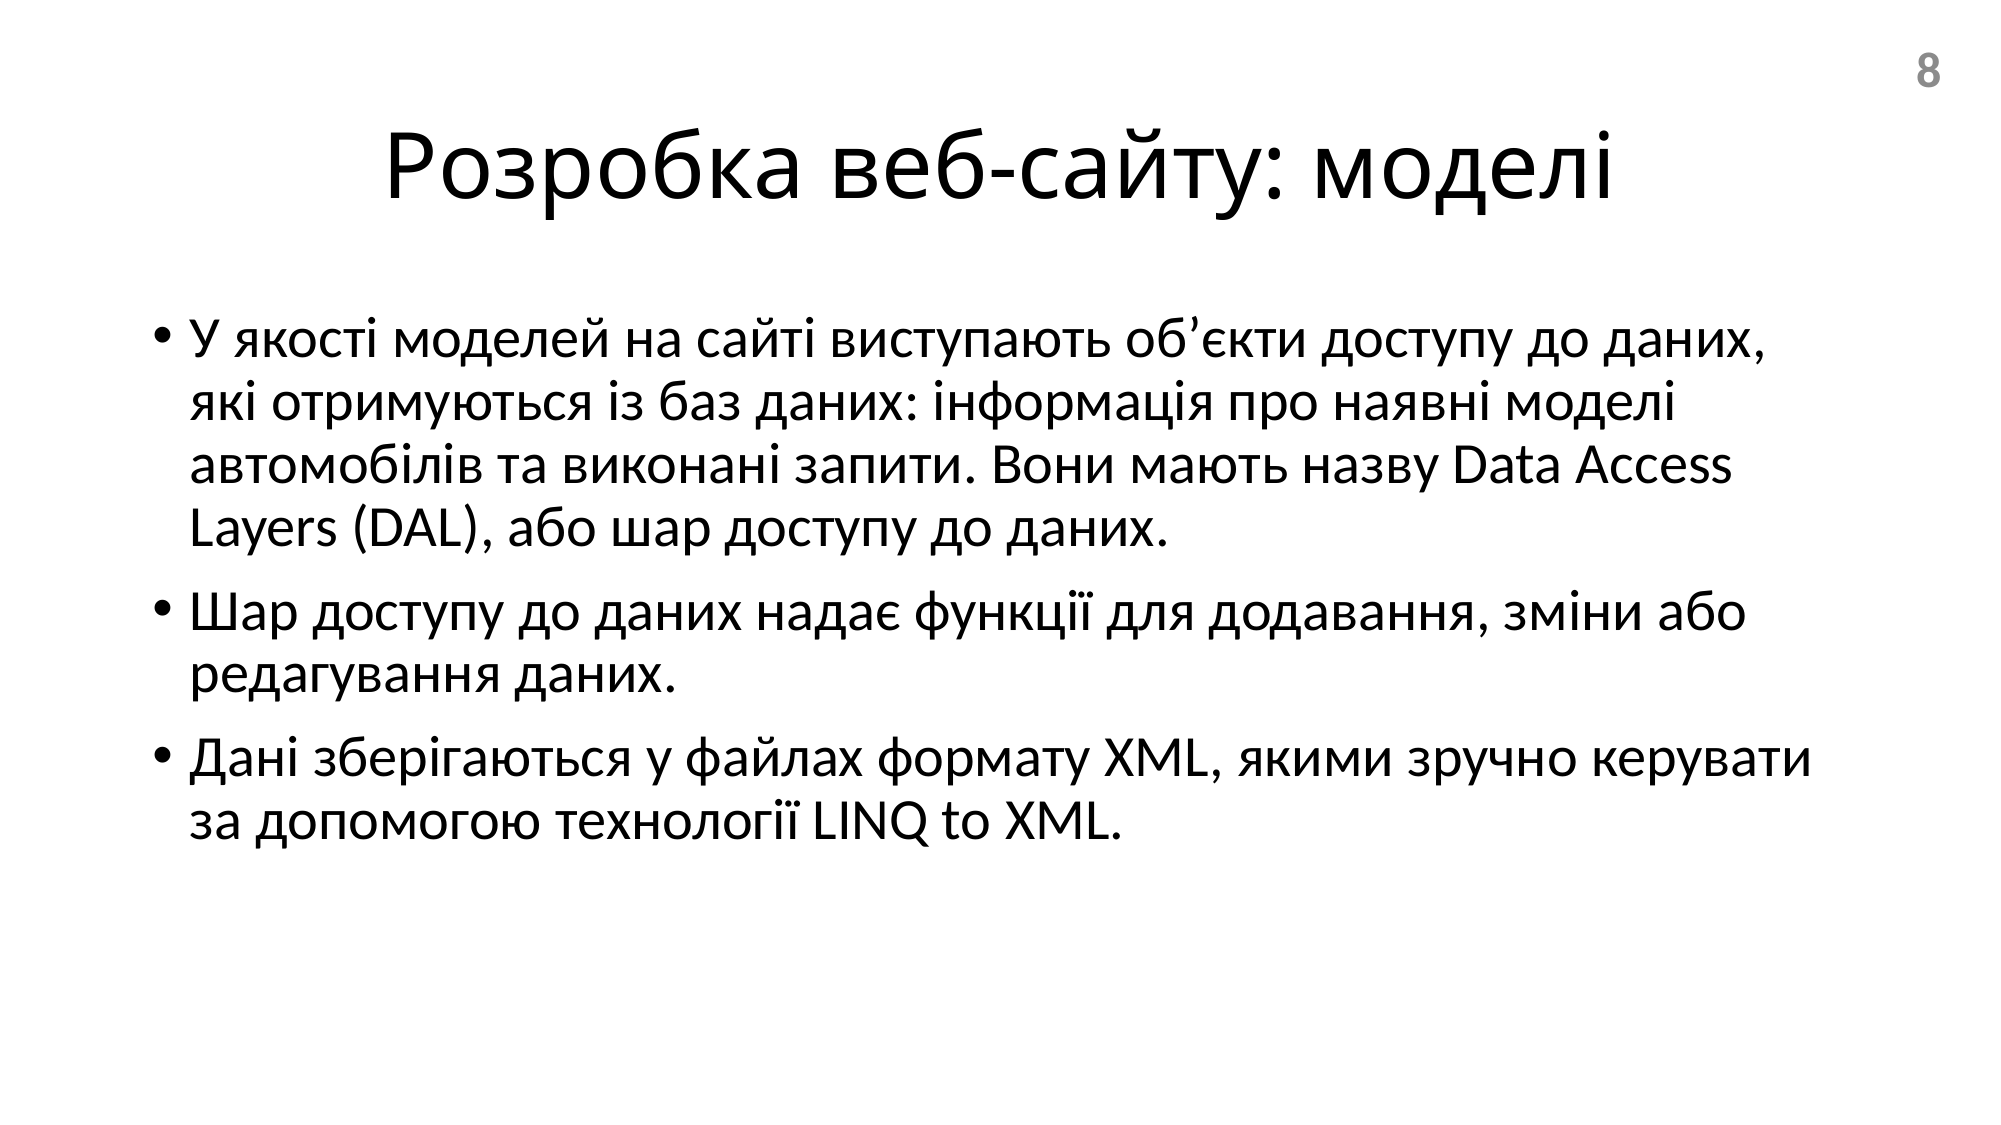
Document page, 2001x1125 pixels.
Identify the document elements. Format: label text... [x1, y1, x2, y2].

slide_number 8 [1506, 37, 1957, 98]
list У якості моделей на сайті виступають об’єкти доступу до даних, які отримуються із баз даних: інформація про наявні моделі автомобілів та виконані запити. Вони мають назву Data Access Layers (DAL), або шар доступу до даних. Шар доступу до даних надає функції для додавання, зміни або редагування даних. Дані зберігаються у файлах формату XML, якими зручно керувати за допомогою технології LINQ to XML. [137, 299, 1863, 1014]
title Розробка веб-сайту: моделі [137, 59, 1863, 278]
